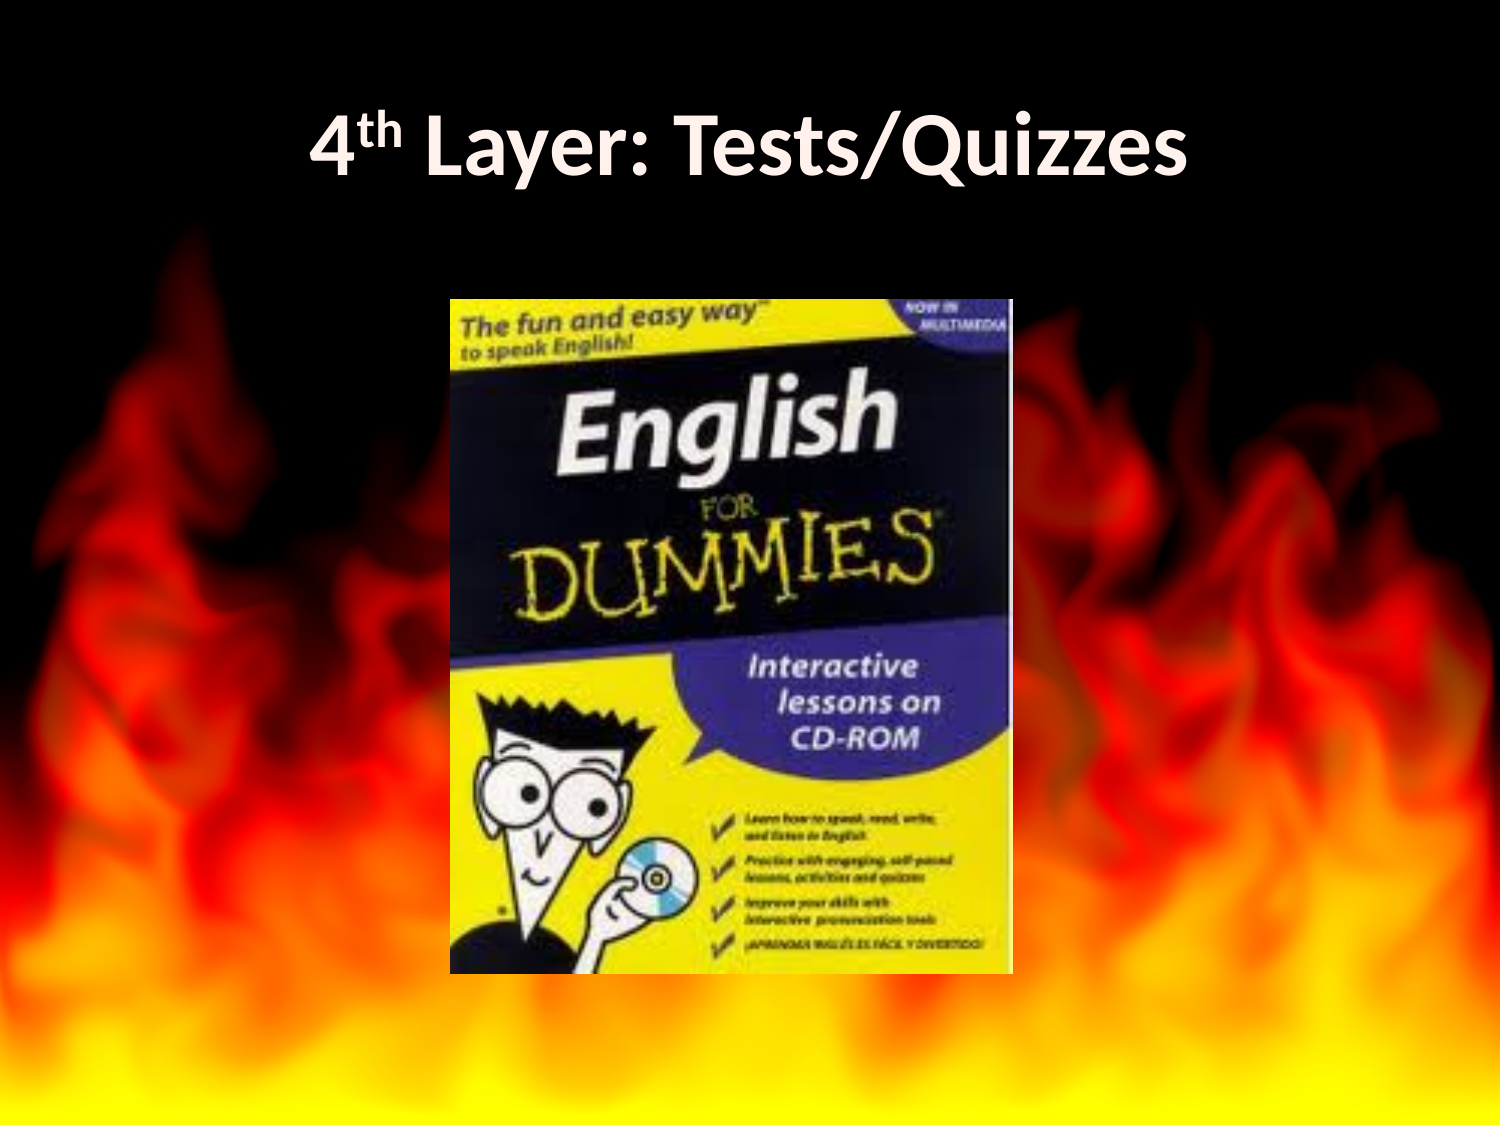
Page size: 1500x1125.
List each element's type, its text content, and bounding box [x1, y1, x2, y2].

title 4th Layer: Tests/Quizzes [75, 45, 1425, 233]
picture [0, 0, 1500, 1125]
